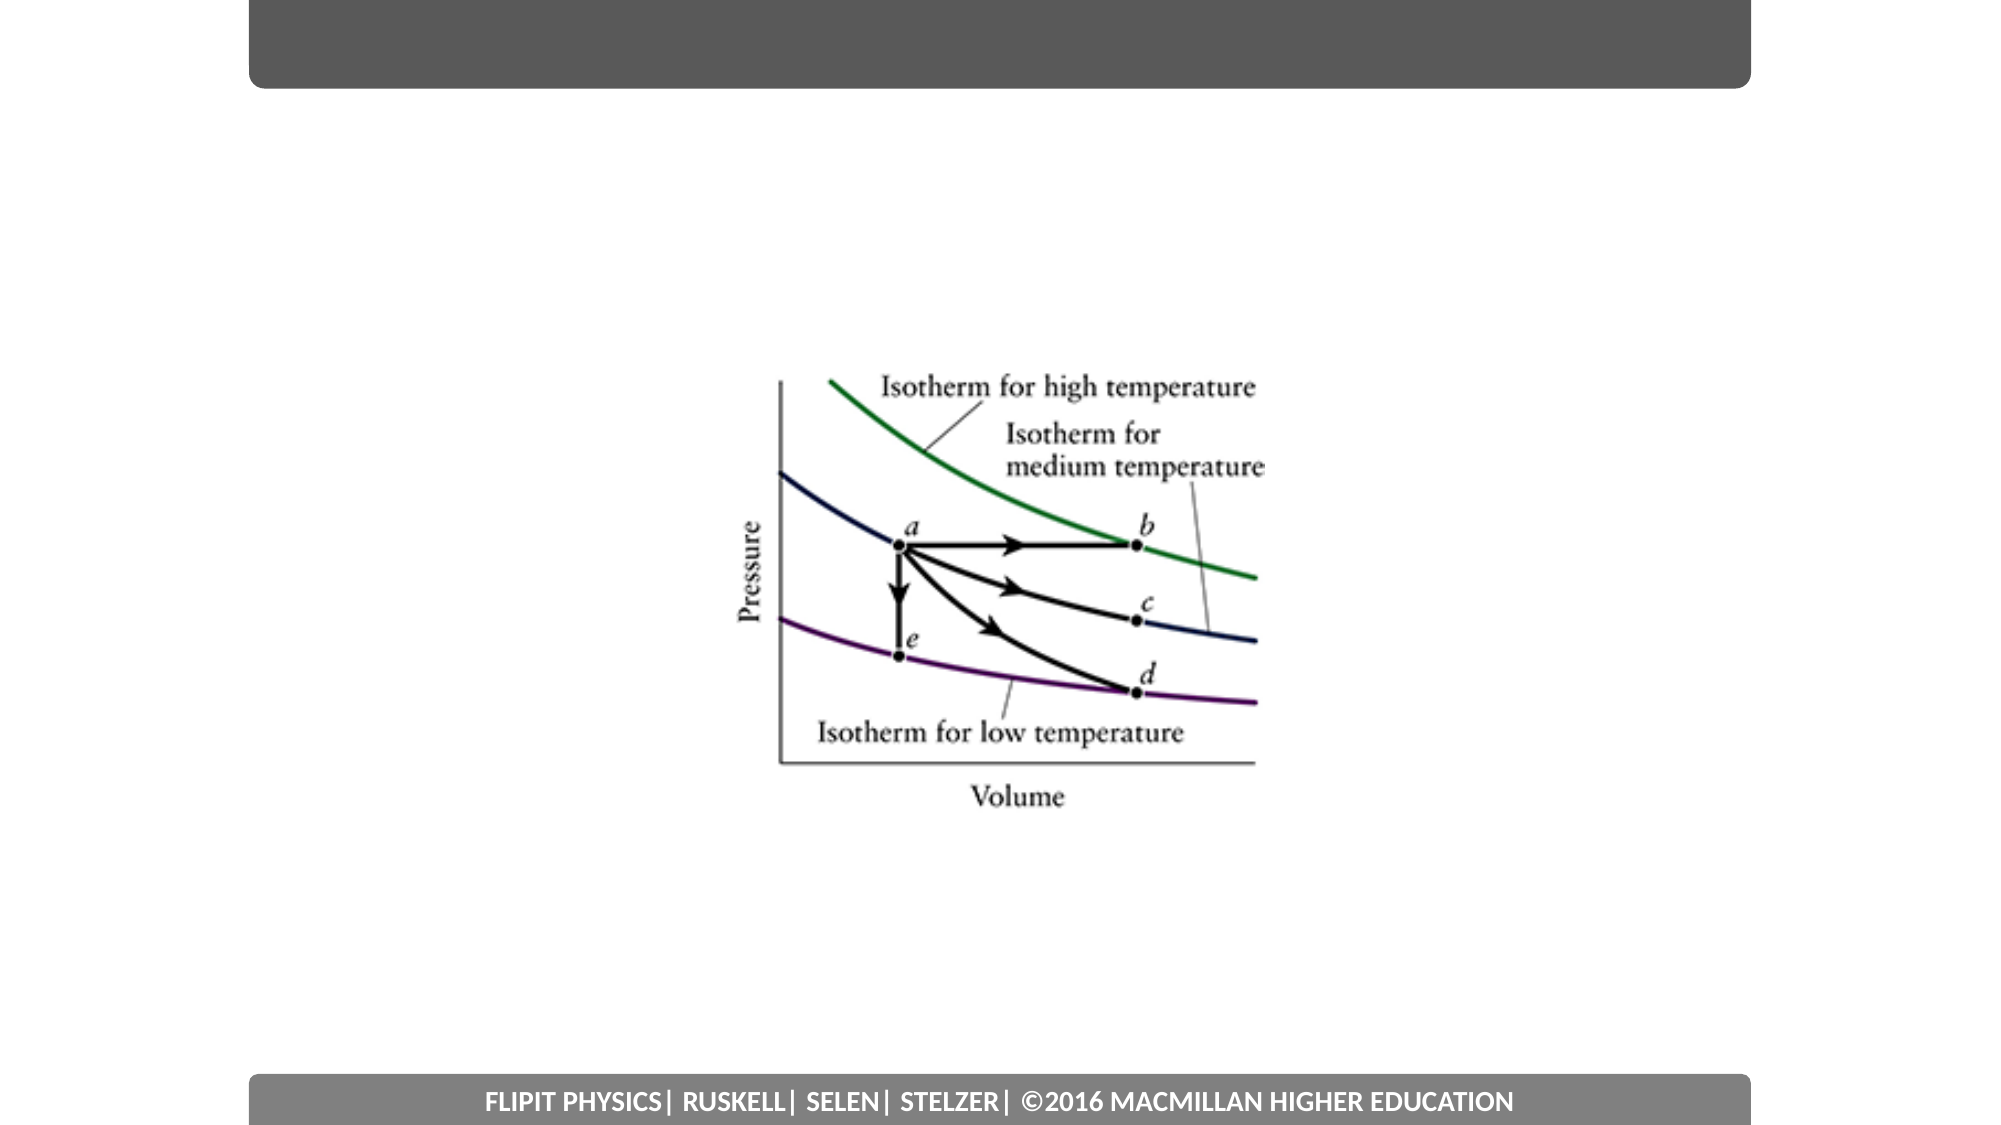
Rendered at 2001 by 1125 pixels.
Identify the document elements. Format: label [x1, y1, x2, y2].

text_box [248, 0, 1752, 89]
text_box [249, 1074, 1750, 1125]
picture [735, 372, 1265, 813]
